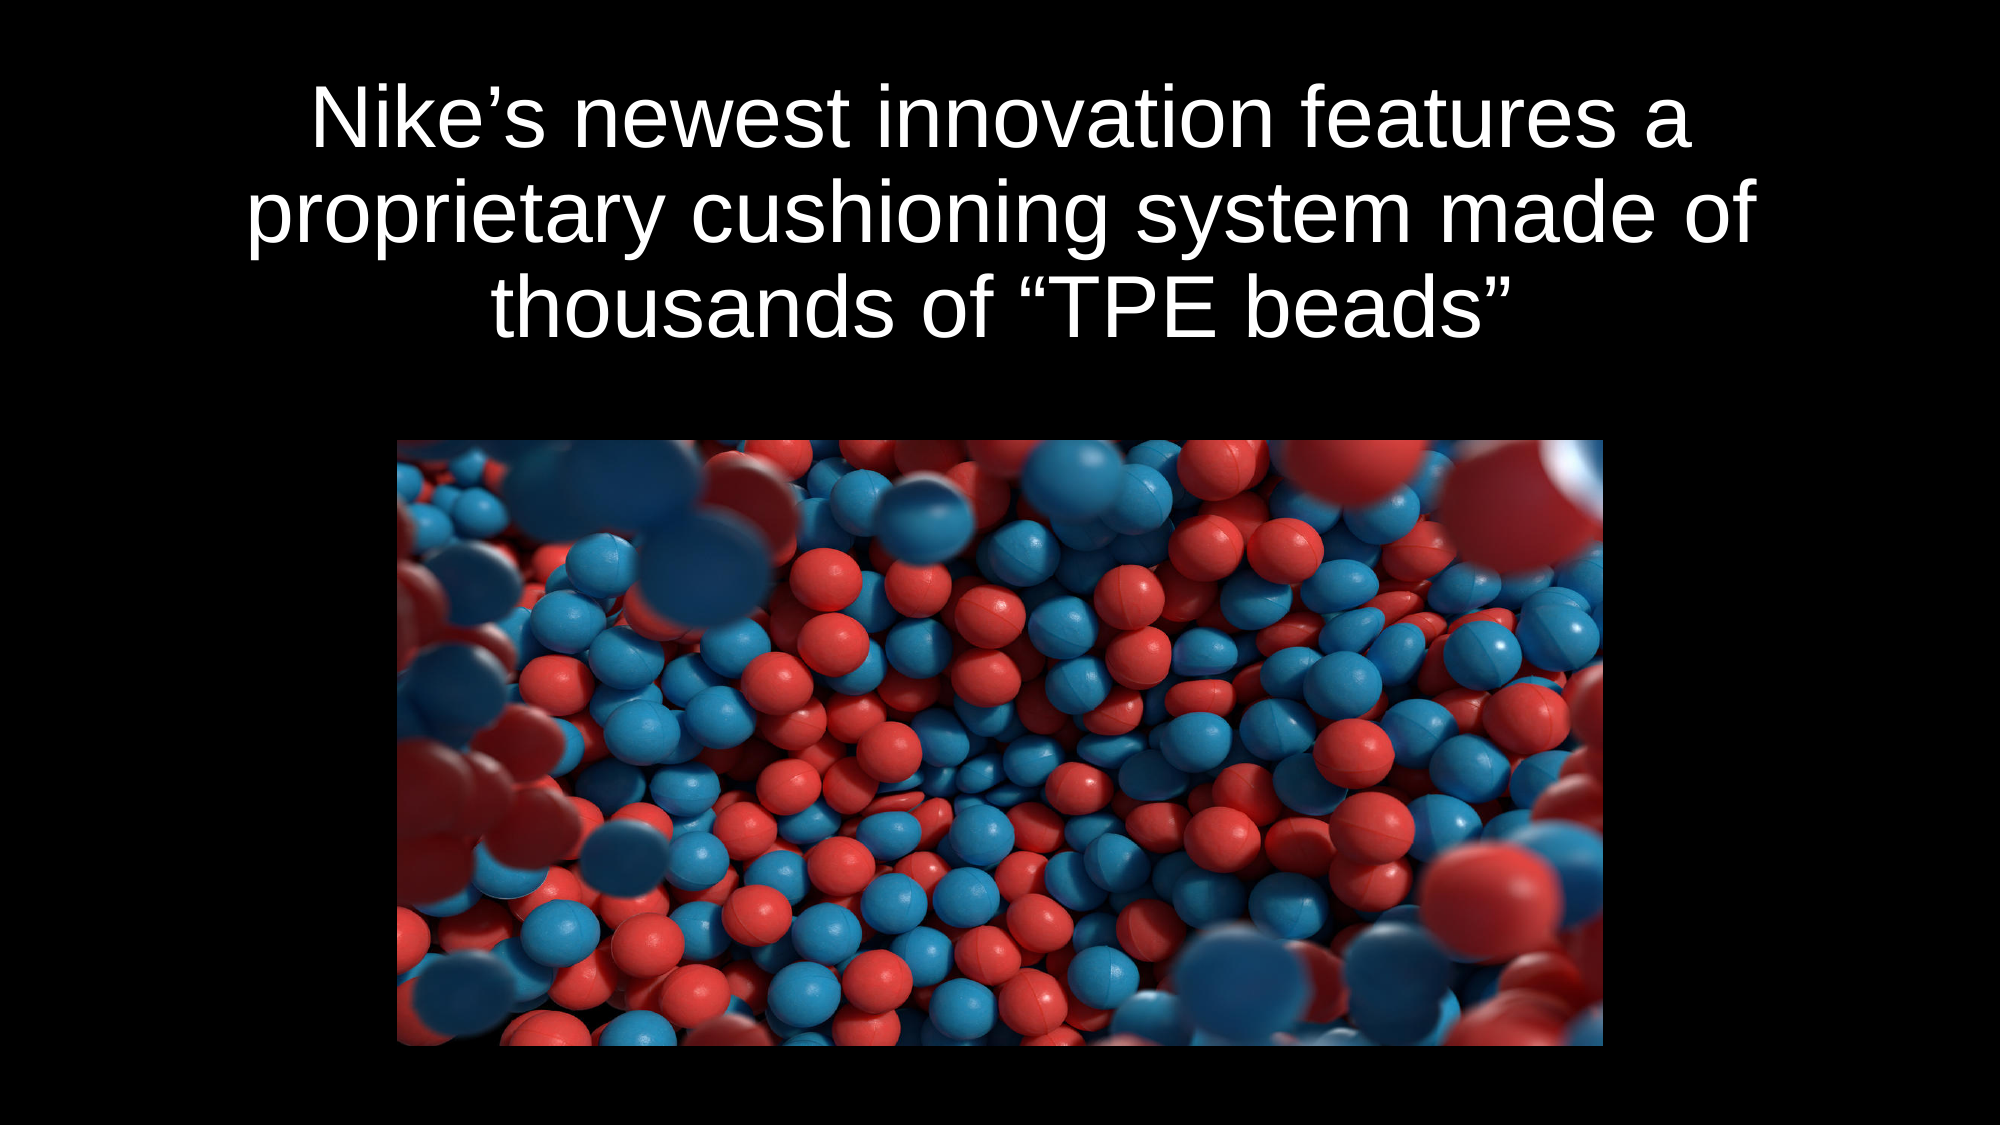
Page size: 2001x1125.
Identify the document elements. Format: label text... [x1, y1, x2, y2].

picture [397, 440, 1603, 1046]
subtitle Nike’s newest innovation features a proprietary cushioning system made of thousands of “TPE beads” [82, 64, 1922, 364]
